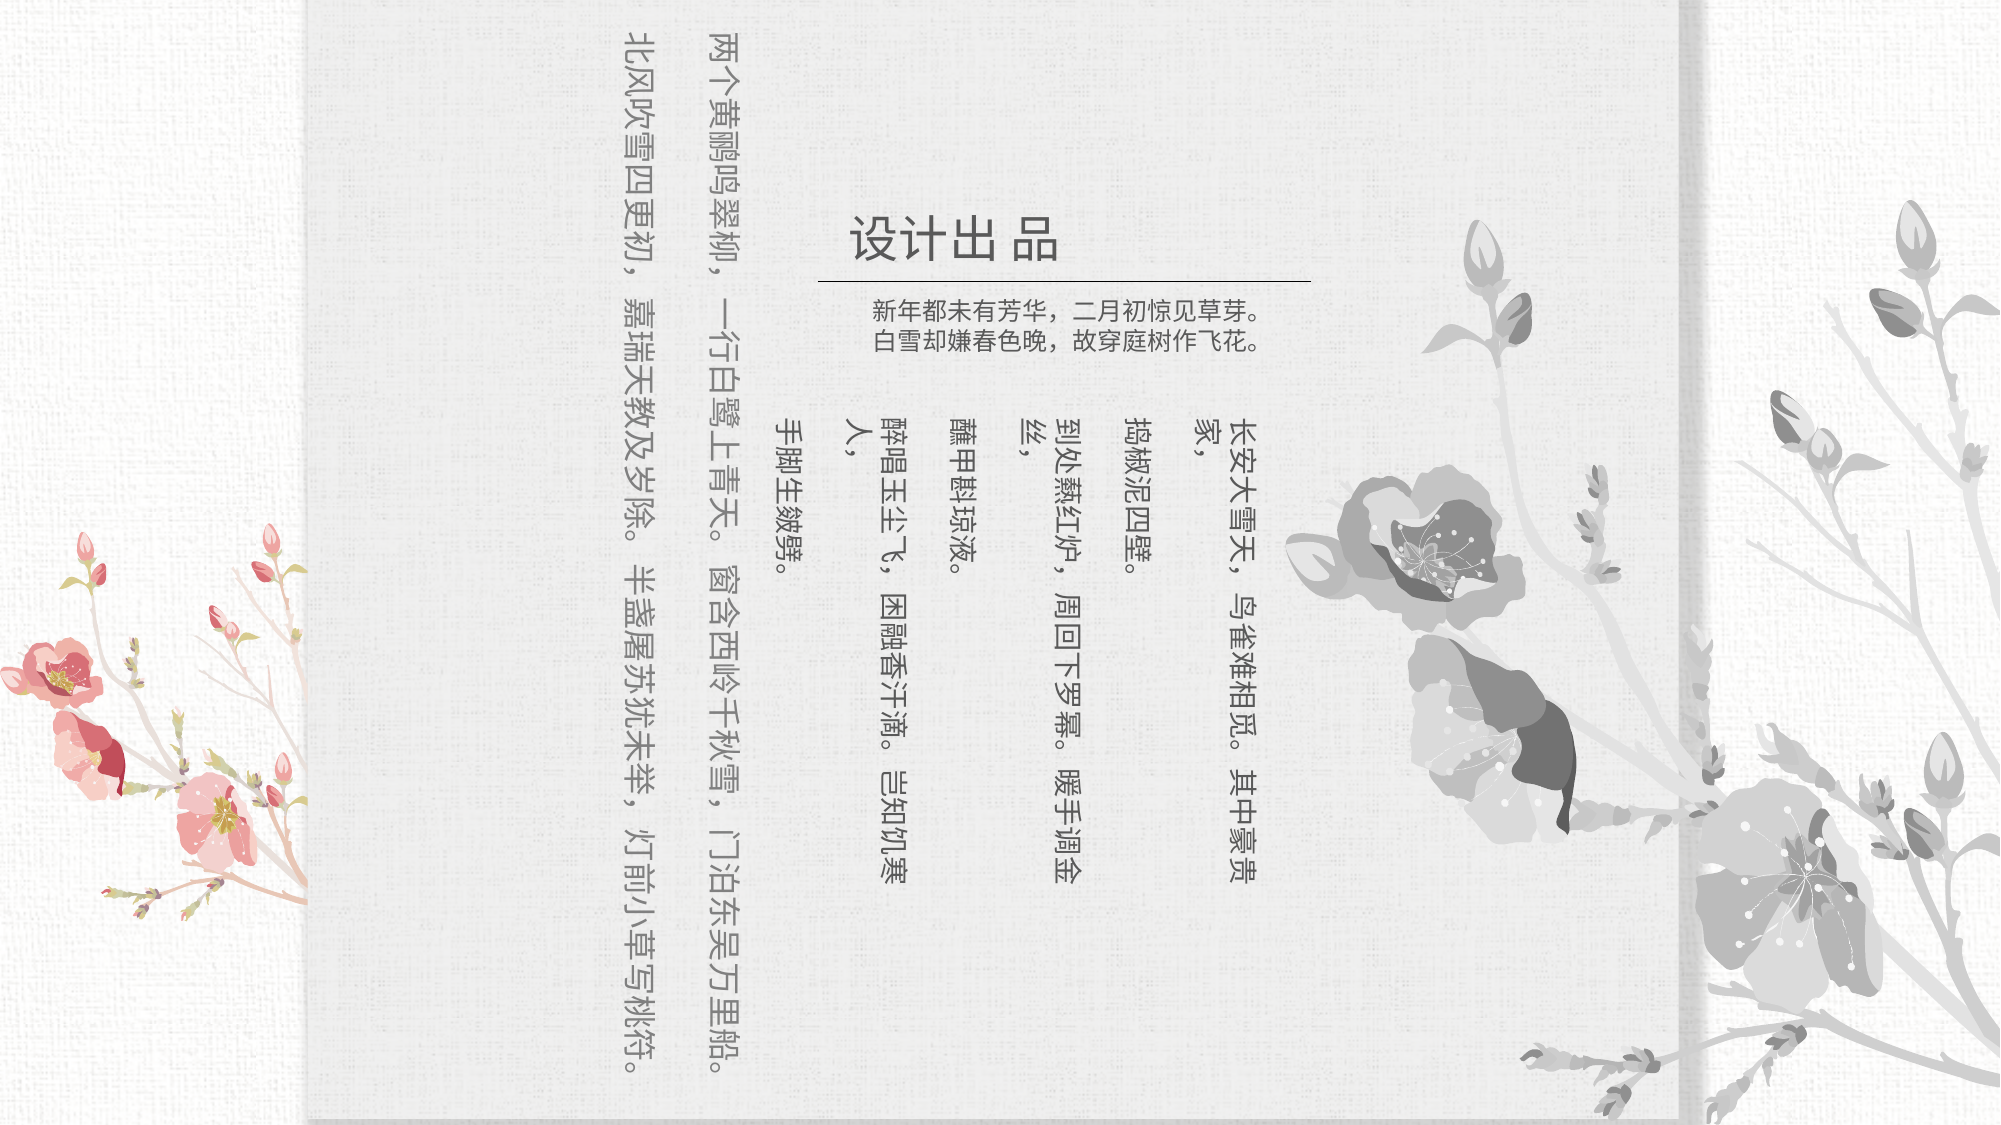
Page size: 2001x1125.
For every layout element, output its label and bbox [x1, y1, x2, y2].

picture [1285, 199, 2000, 1125]
picture [0, 523, 308, 922]
text_box [307, 0, 1679, 1125]
